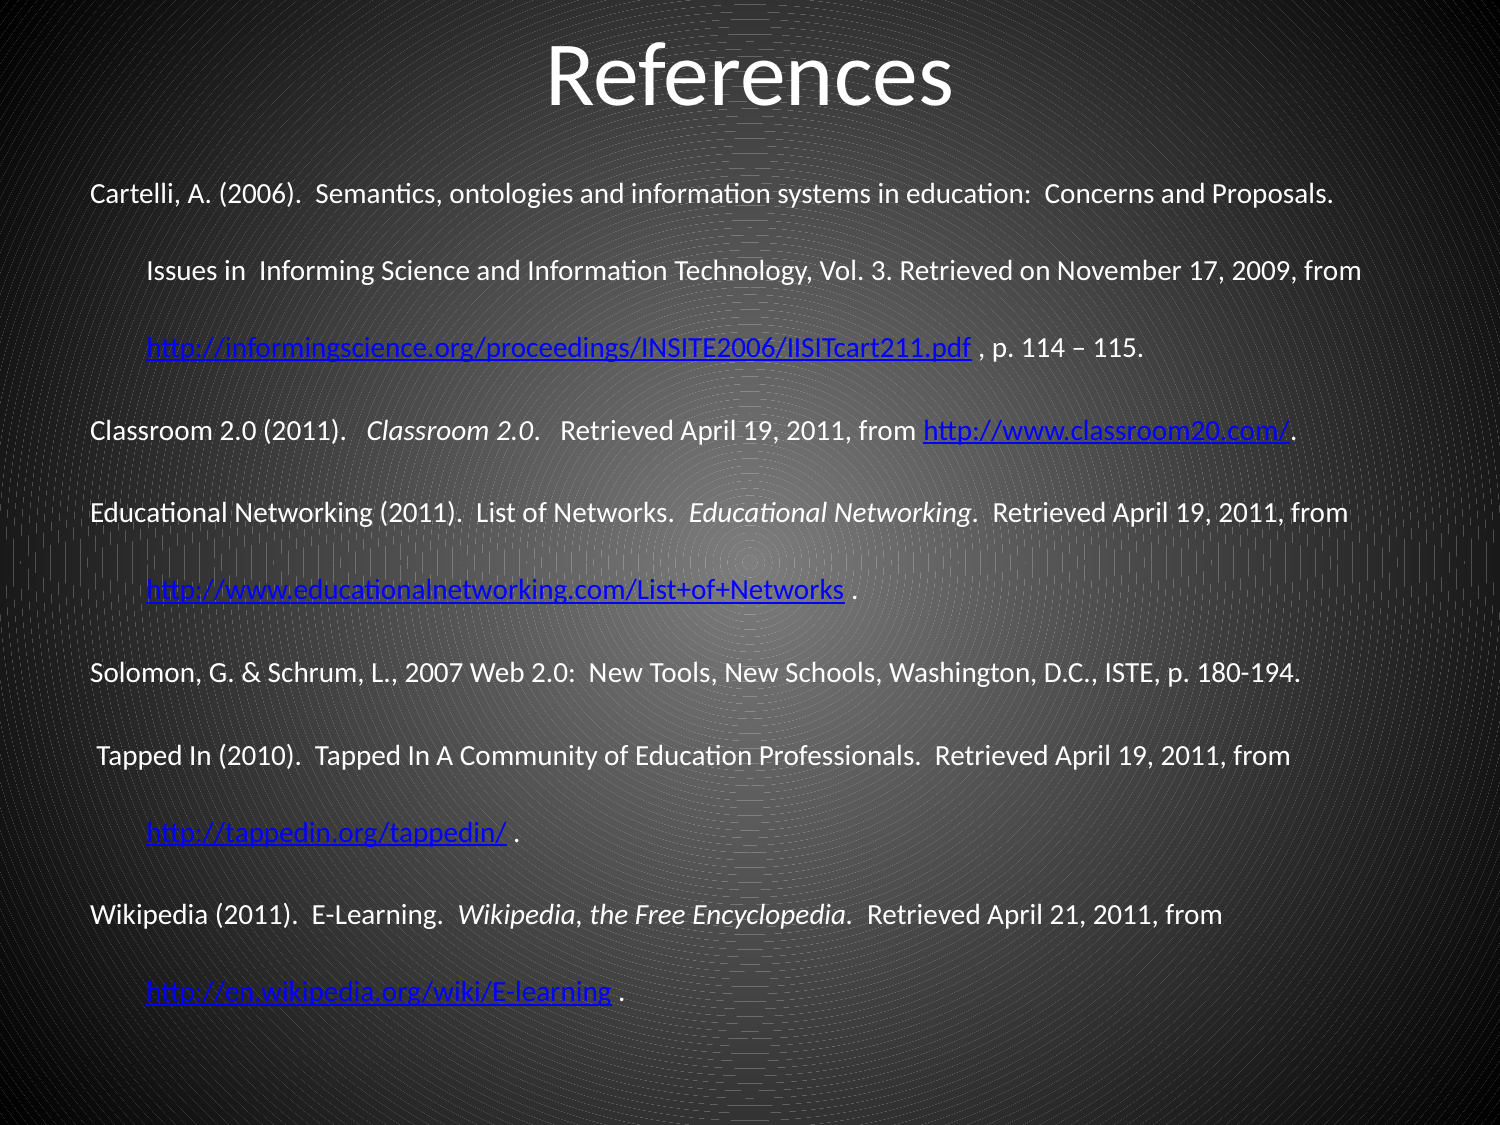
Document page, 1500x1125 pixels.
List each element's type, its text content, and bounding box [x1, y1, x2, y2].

list Cartelli, A. (2006). Semantics, ontologies and information systems in education: Concerns and Proposals. Issues in Informing Science and Information Technology, Vol. 3. Retrieved on November 17, 2009, from http://informingscience.org/proceedings/INSITE2006/IISITcart211.pdf , p. 114 – 115. Classroom 2.0 (2011). Classroom 2.0. Retrieved April 19, 2011, from http://www.classroom20.com/. Educational Networking (2011). List of Networks. Educational Networking. Retrieved April 19, 2011, from http://www.educationalnetworking.com/List+of+Networks . Solomon, G. & Schrum, L., 2007 Web 2.0: New Tools, New Schools, Washington, D.C., ISTE, p. 180-194. Tapped In (2010). Tapped In A Community of Education Professionals. Retrieved April 19, 2011, from http://tappedin.org/tappedin/ . Wikipedia (2011). E-Learning. Wikipedia, the Free Encyclopedia. Retrieved April 21, 2011, from http://en.wikipedia.org/wiki/E-learning . [75, 125, 1425, 1063]
title References [75, 0, 1425, 125]
